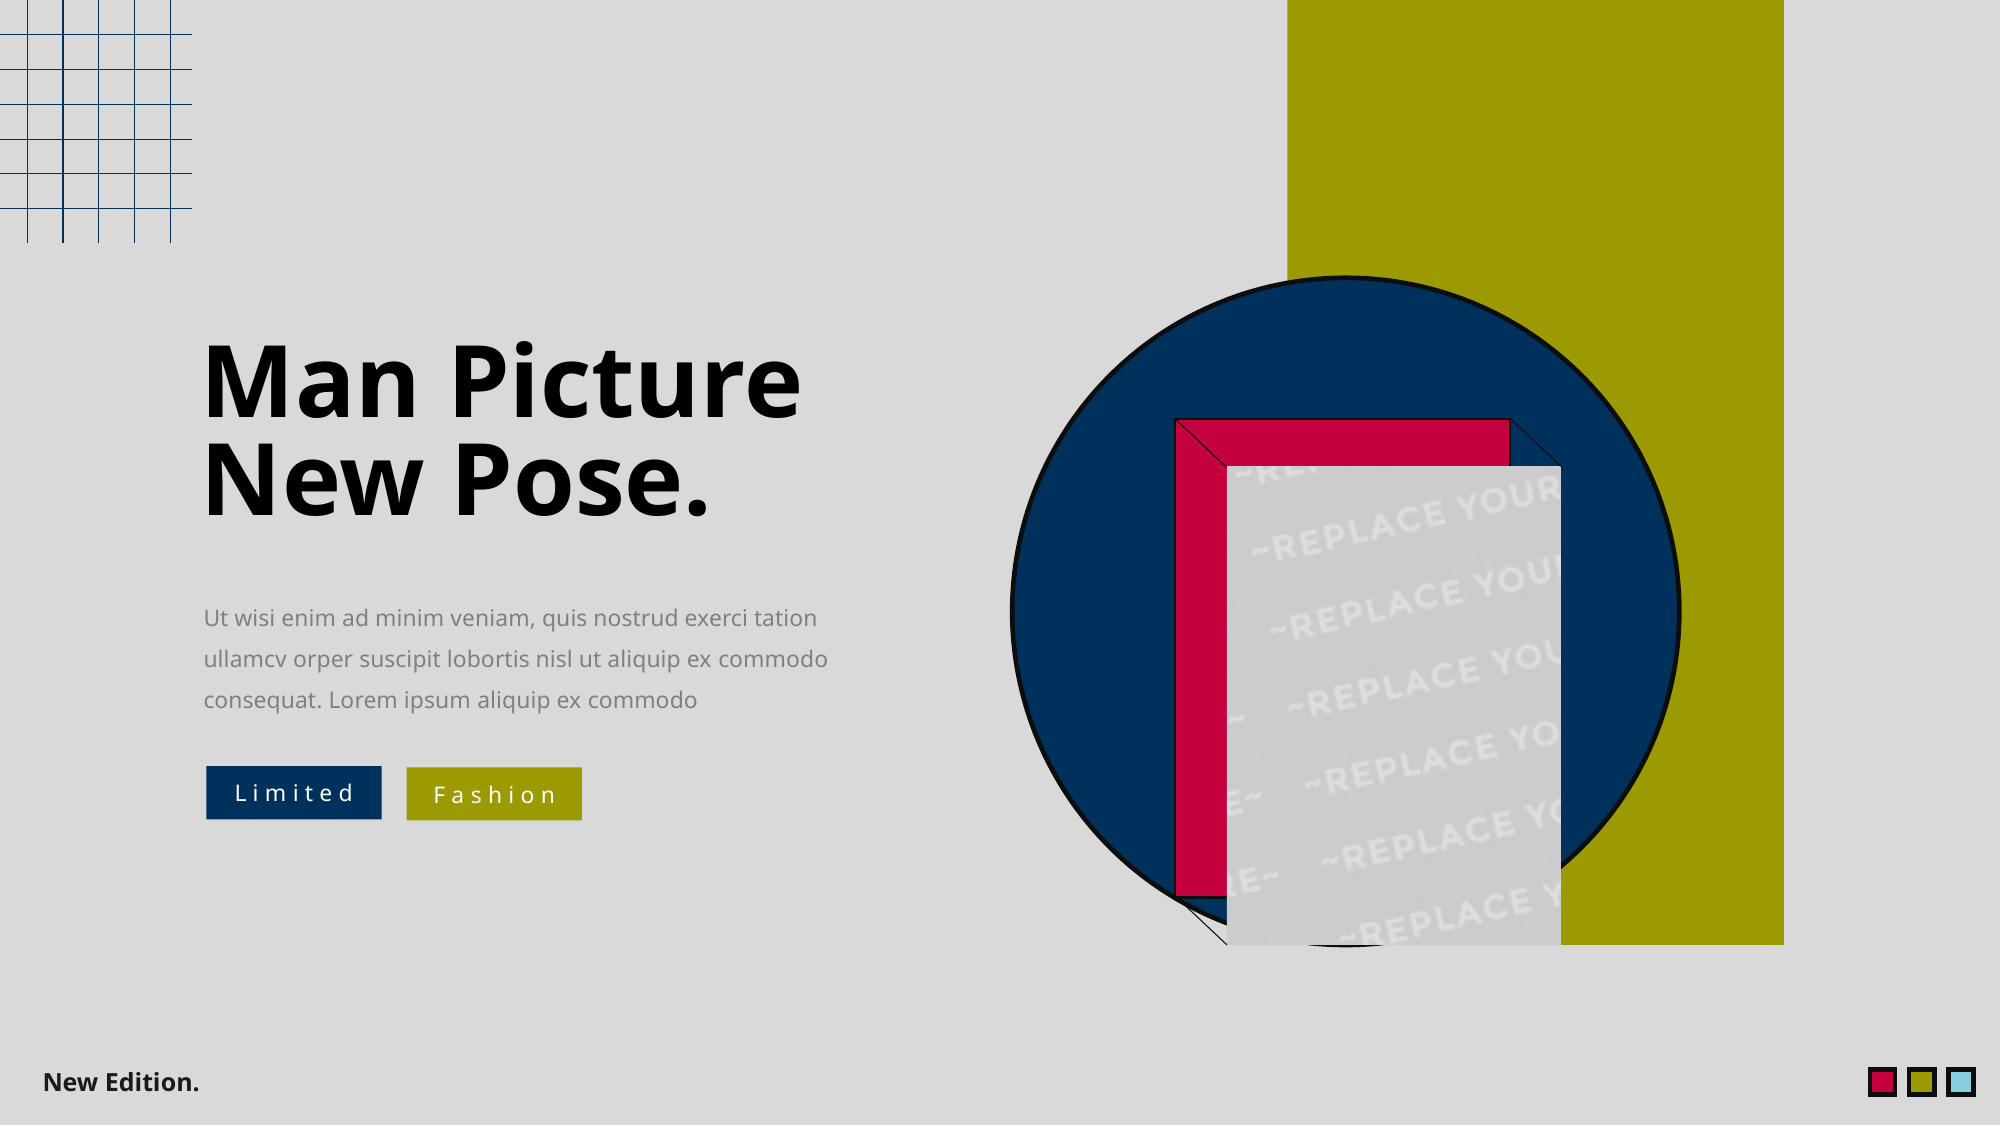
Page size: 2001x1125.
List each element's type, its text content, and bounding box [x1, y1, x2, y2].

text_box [0, 0, 193, 244]
text_box New Edition. [27, 1059, 216, 1104]
picture [1226, 466, 1561, 945]
text_box Ut wisi enim ad minim veniam, quis nostrud exerci tation ullamcv orper suscipit lobortis nisl ut aliquip ex commodo consequat. Lorem ipsum aliquip ex commodo [188, 582, 898, 721]
text_box Man Picture [186, 310, 864, 408]
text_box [1174, 418, 1227, 468]
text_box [1510, 418, 1563, 468]
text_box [1869, 1069, 1974, 1095]
text_box Limited [205, 765, 383, 820]
text_box New Pose. [186, 408, 864, 543]
text_box Fashion [406, 766, 583, 821]
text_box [1175, 896, 1228, 945]
